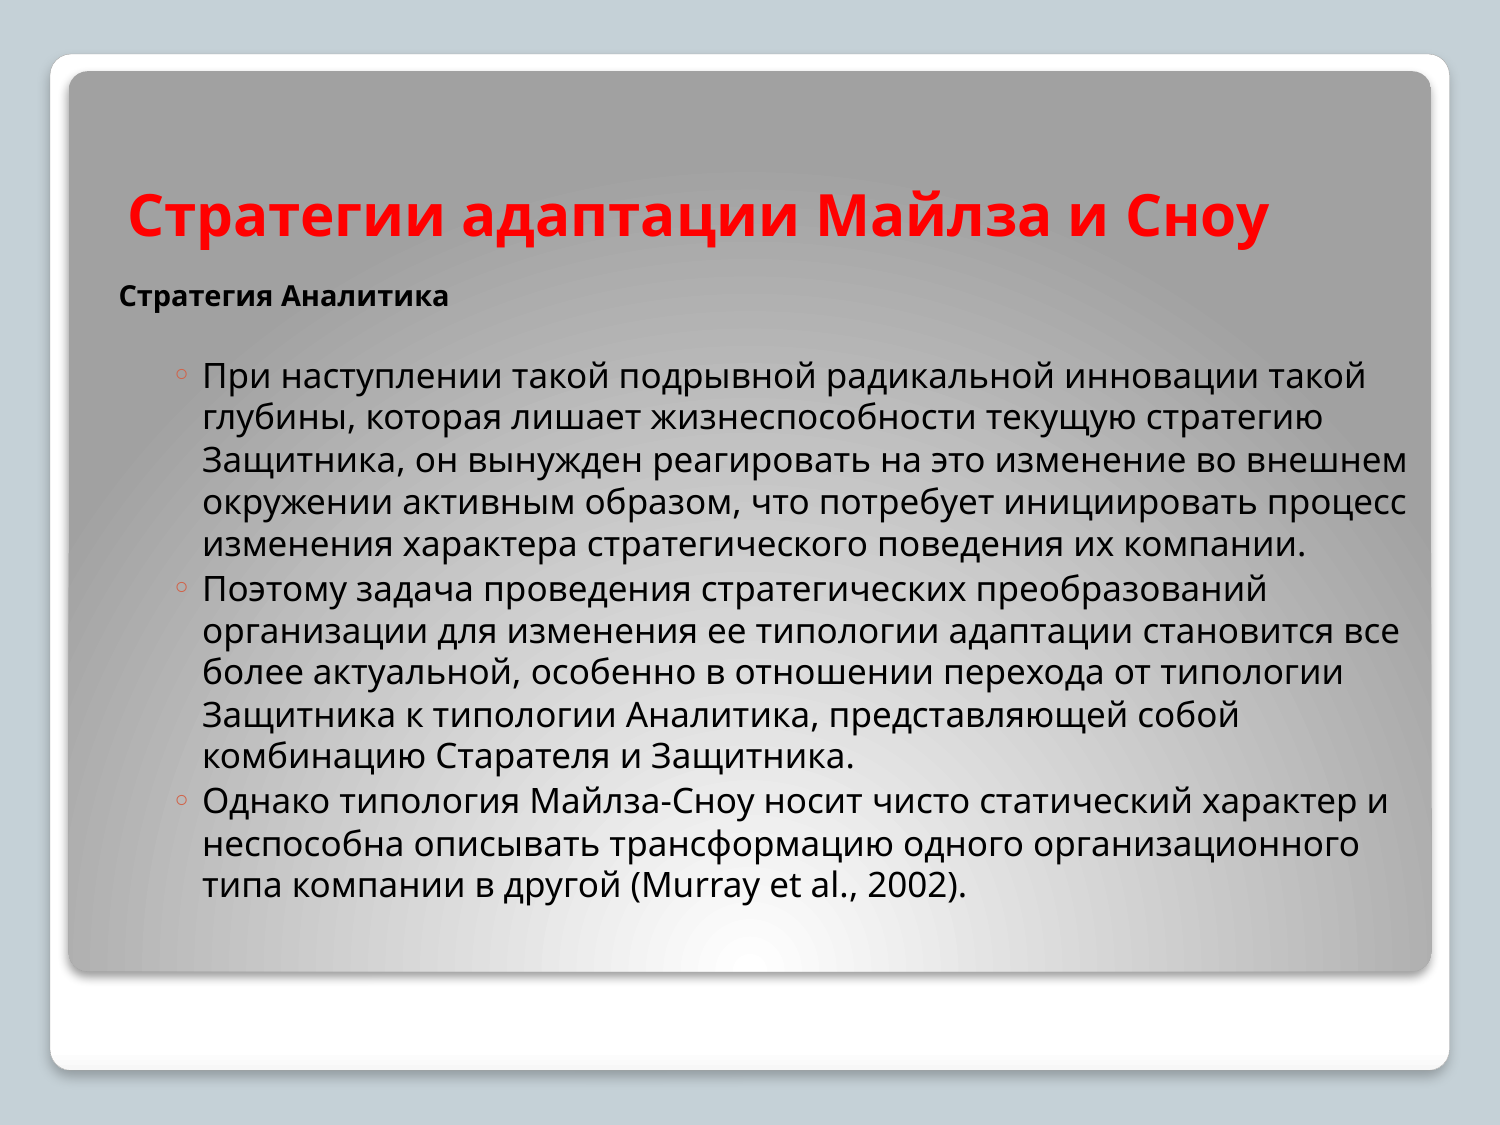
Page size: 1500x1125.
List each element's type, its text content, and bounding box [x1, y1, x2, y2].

title Стратегии адаптации Майлза и Сноу [112, 101, 1463, 256]
list Стратегия Аналитика При наступлении такой подрывной радикальной инновации такой глубины, которая лишает жизнеспособности текущую стратегию Защитника, он вынужден реагировать на это изменение во внешнем окружении активным образом, что потребует инициировать процесс изменения характера стратегического поведения их компании. Поэтому задача проведения стратегических преобразований организации для изменения ее типологии адаптации становится все более актуальной, особенно в отношении перехода от типологии Защитника к типологии Аналитика, представляющей собой комбинацию Старателя и Защитника. Однако типология Майлза-Сноу носит чисто статический характер и неспособна описывать трансформацию одного организационного типа компании в другой (Murray et al., 2002). [88, 262, 1439, 963]
